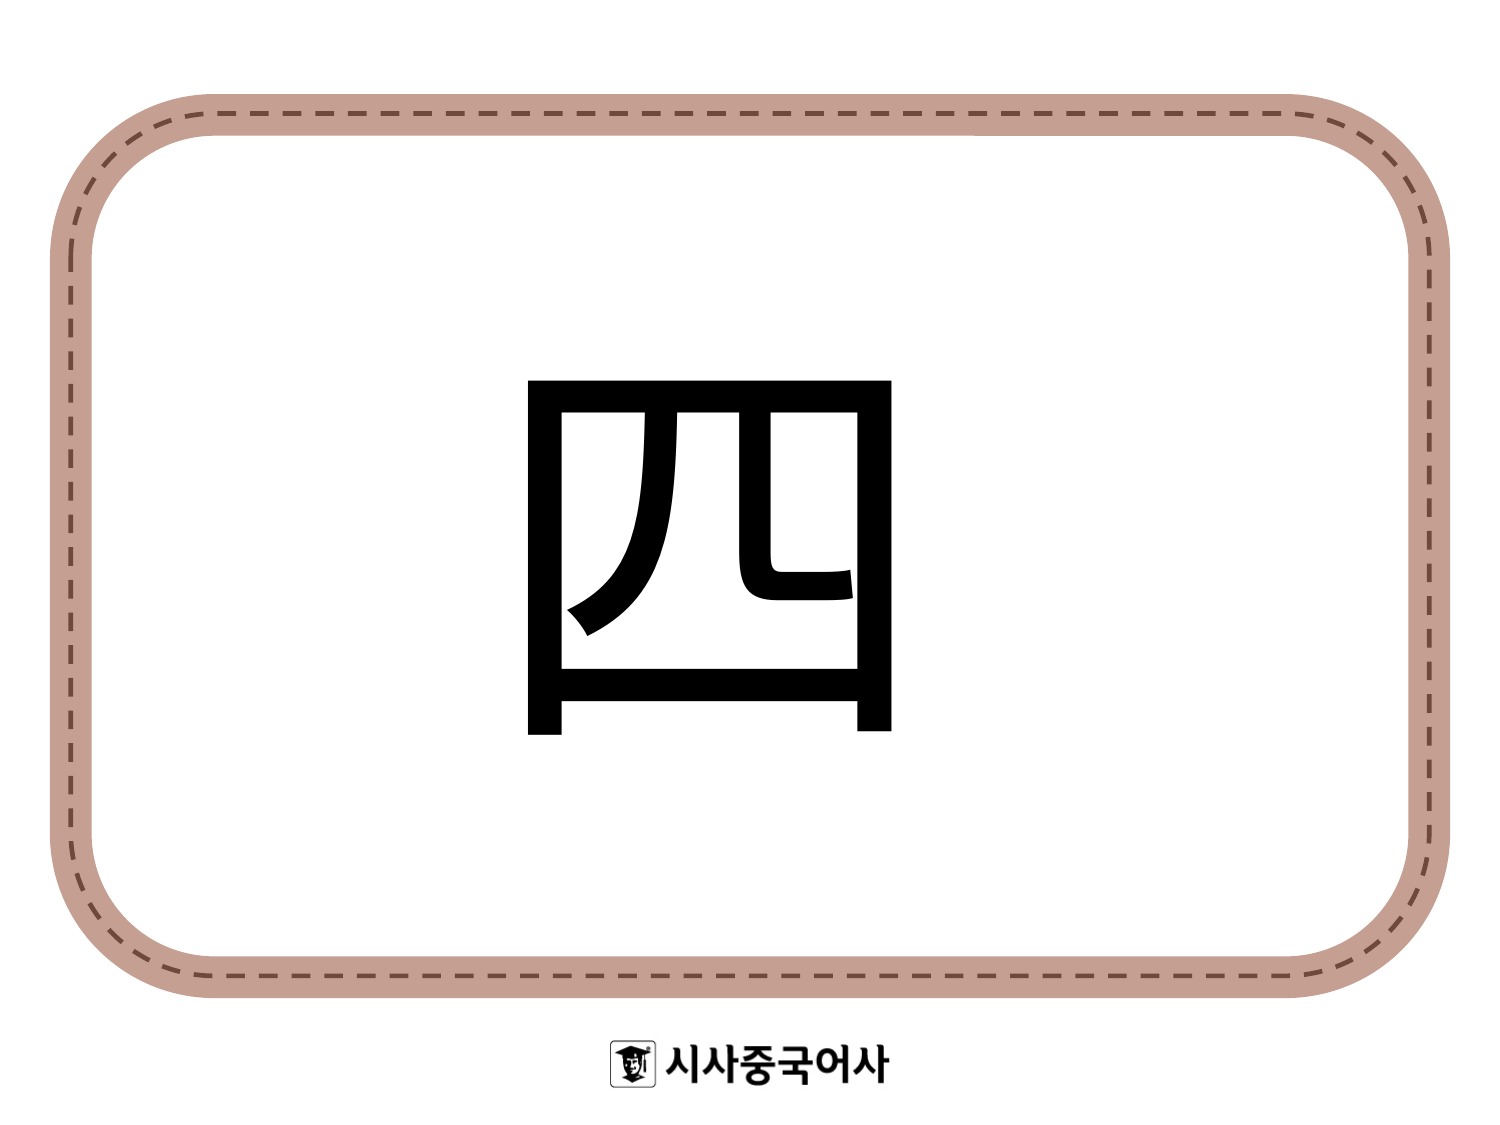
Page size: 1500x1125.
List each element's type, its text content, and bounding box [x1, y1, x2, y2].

text_box 四 [145, 189, 1354, 853]
picture [602, 1034, 898, 1094]
